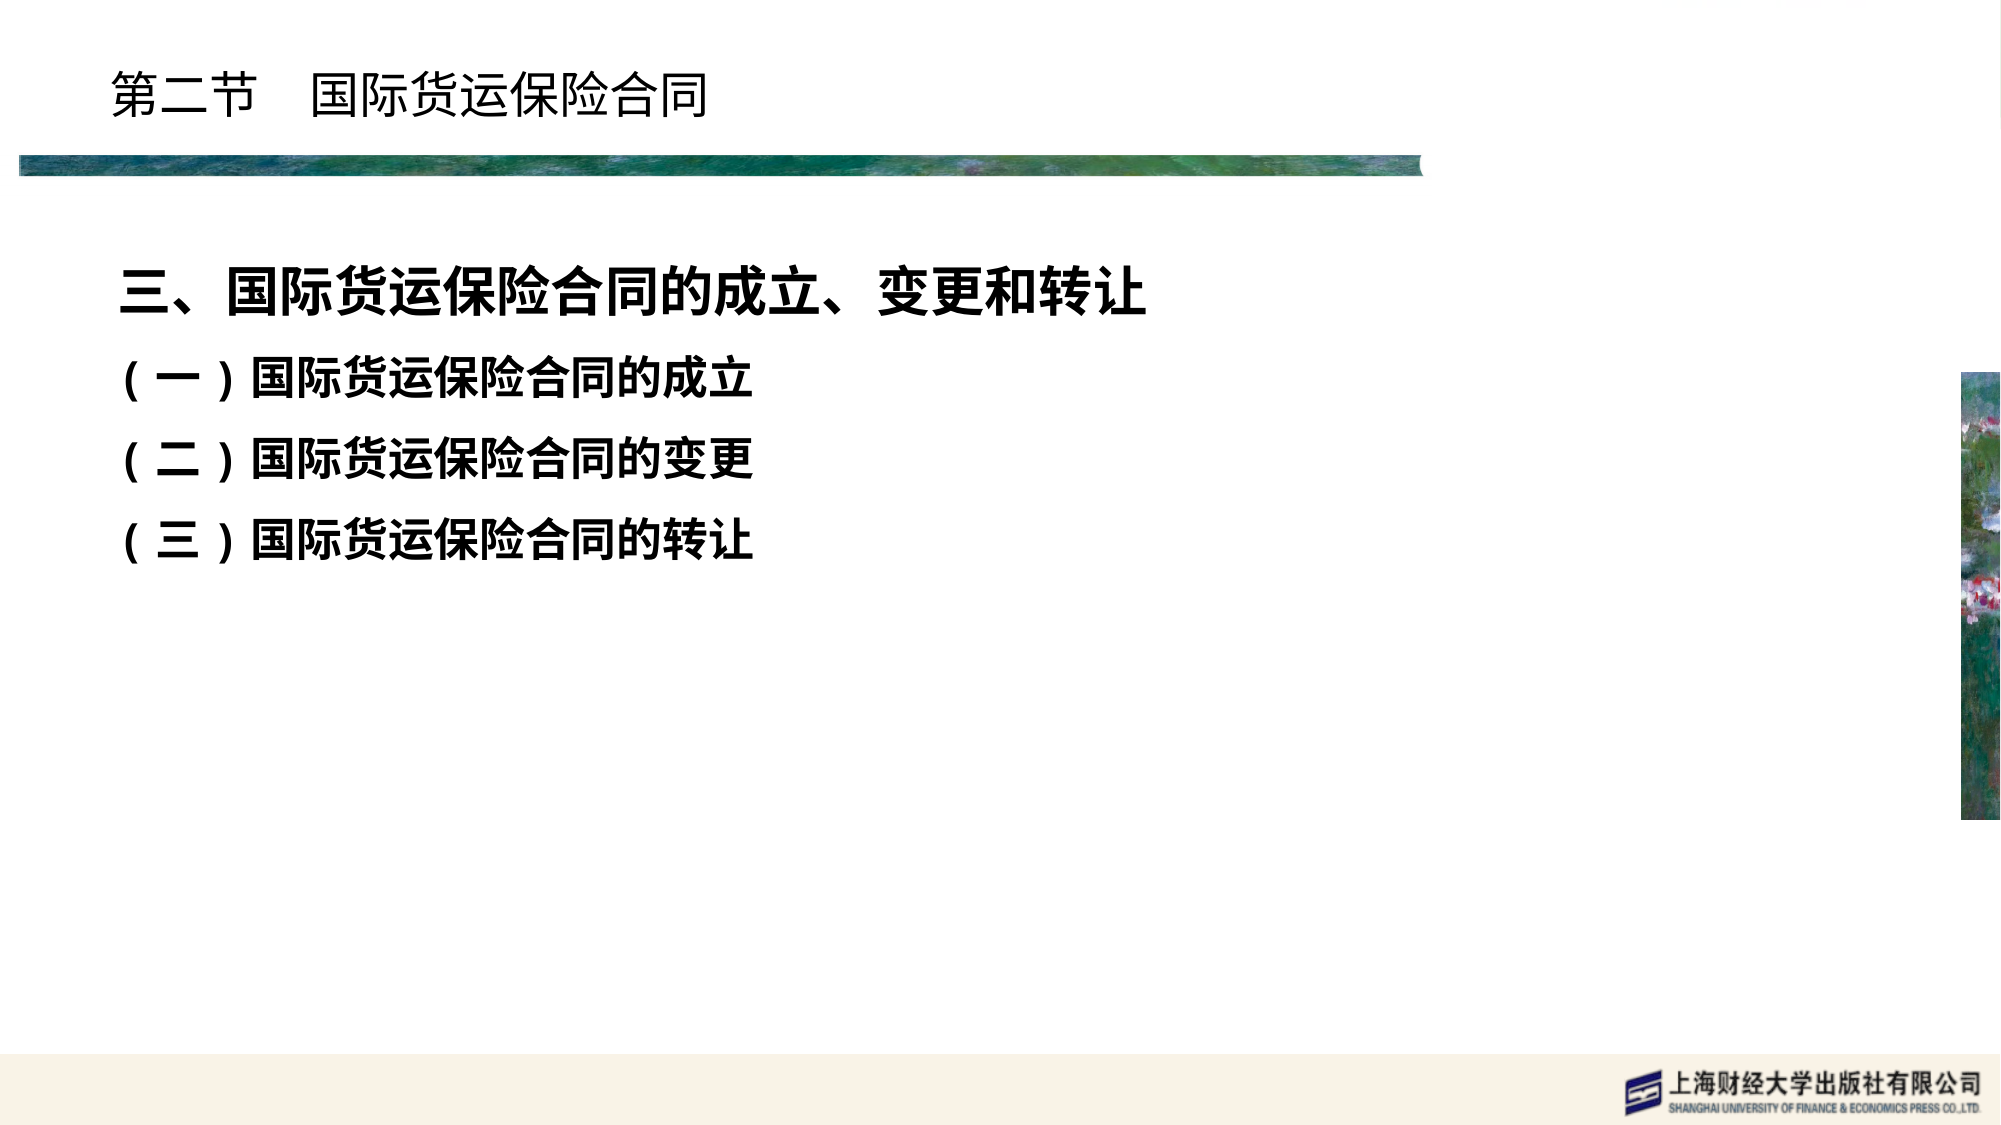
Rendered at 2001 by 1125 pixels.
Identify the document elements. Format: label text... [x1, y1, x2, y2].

picture [0, 0, 2001, 1125]
title 第二节 国际货运保险合同 [94, 42, 1451, 146]
list 三、国际货运保险合同的成立、变更和转让 (一)国际货运保险合同的成立 (二)国际货运保险合同的变更 (三)国际货运保险合同的转让 [102, 233, 1898, 1032]
